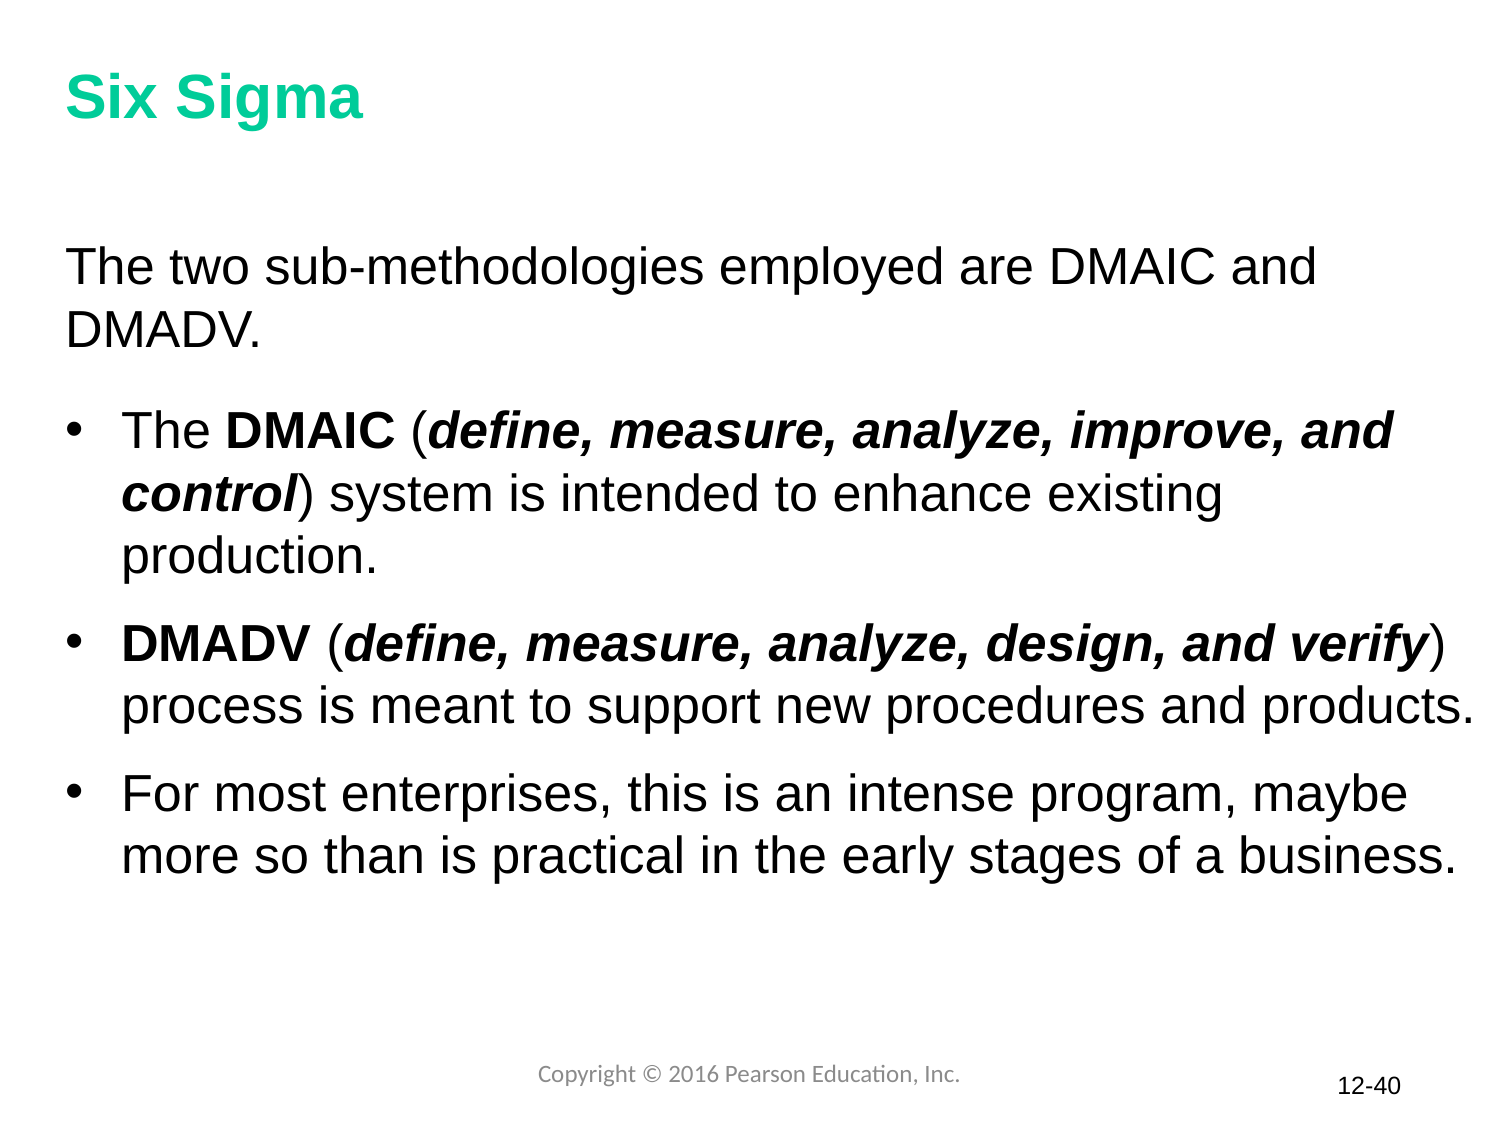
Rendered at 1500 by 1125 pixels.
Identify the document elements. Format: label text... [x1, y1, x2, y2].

list The two sub-methodologies employed are DMAIC and DMADV. The DMAIC (define, measure, analyze, improve, and control) system is intended to enhance existing production. DMADV (define, measure, analyze, design, and verify) process is meant to support new procedures and products. For most enterprises, this is an intense program, maybe more so than is practical in the early stages of a business. [50, 224, 1500, 968]
title Six Sigma [50, 0, 1400, 188]
footer Copyright © 2016 Pearson Education, Inc. [512, 1042, 988, 1103]
